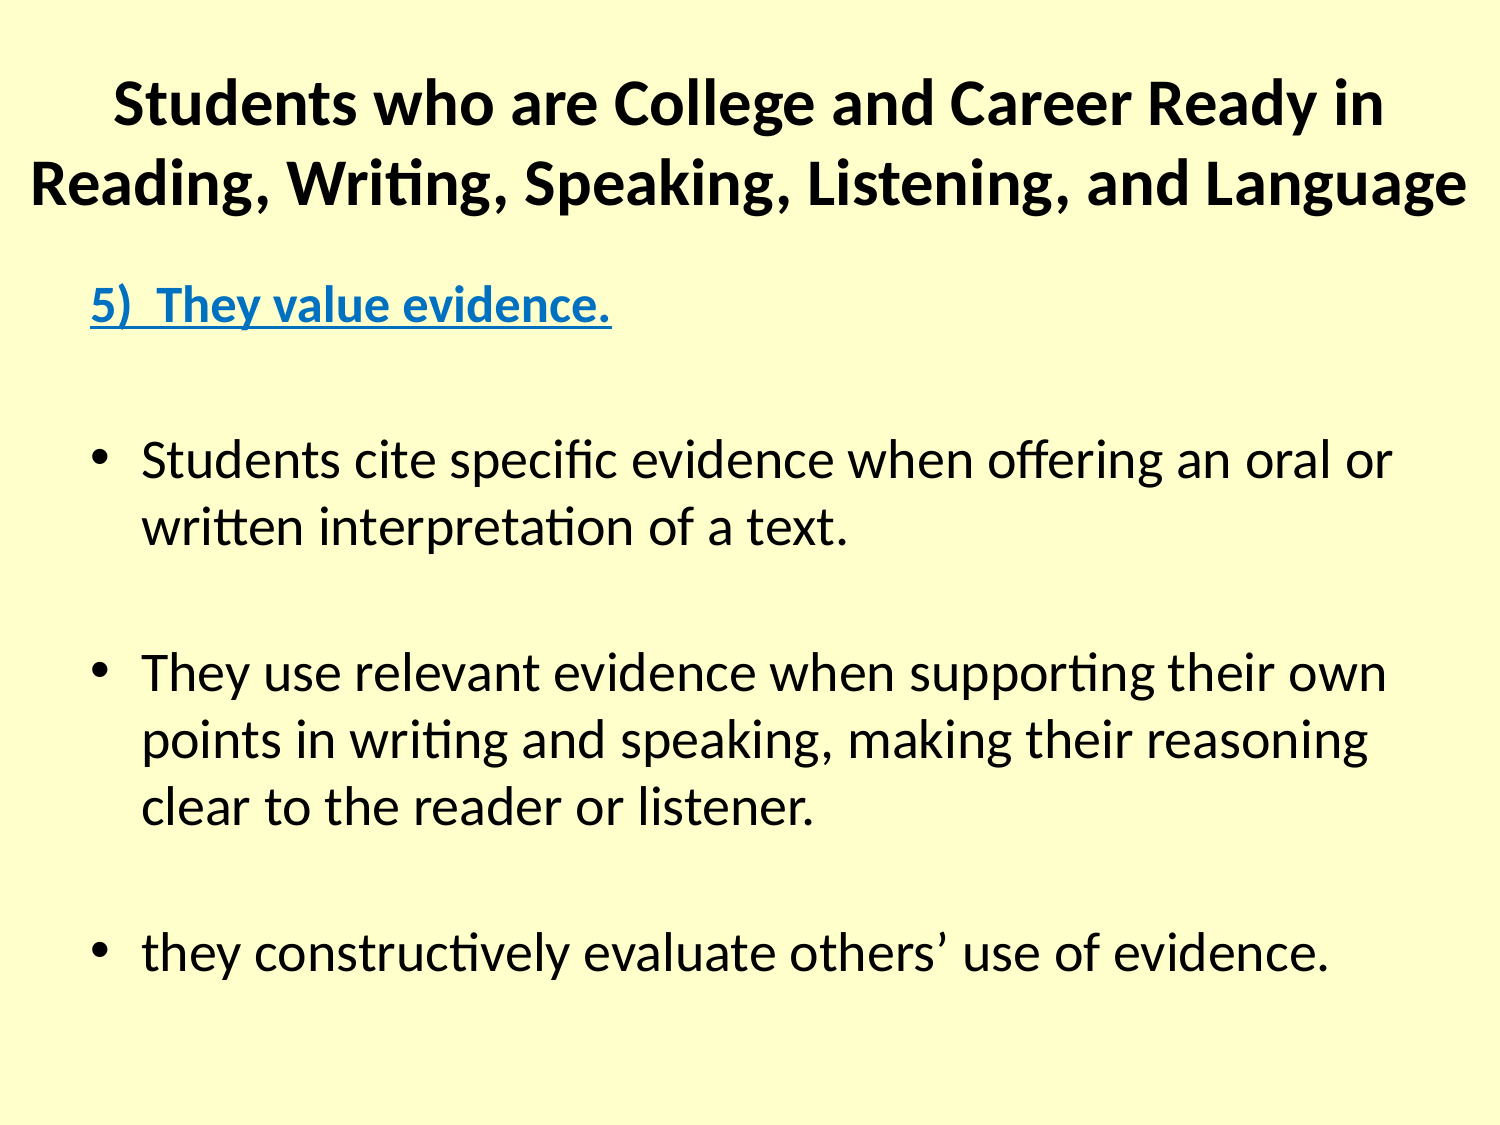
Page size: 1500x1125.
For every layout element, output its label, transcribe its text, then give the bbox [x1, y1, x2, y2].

list 5) They value evidence. Students cite specific evidence when offering an oral or written interpretation of a text. They use relevant evidence when supporting their own points in writing and speaking, making their reasoning clear to the reader or listener. they constructively evaluate others’ use of evidence. [75, 262, 1425, 1005]
title Students who are College and Career Ready in Reading, Writing, Speaking, Listening, and Language [12, 45, 1488, 233]
